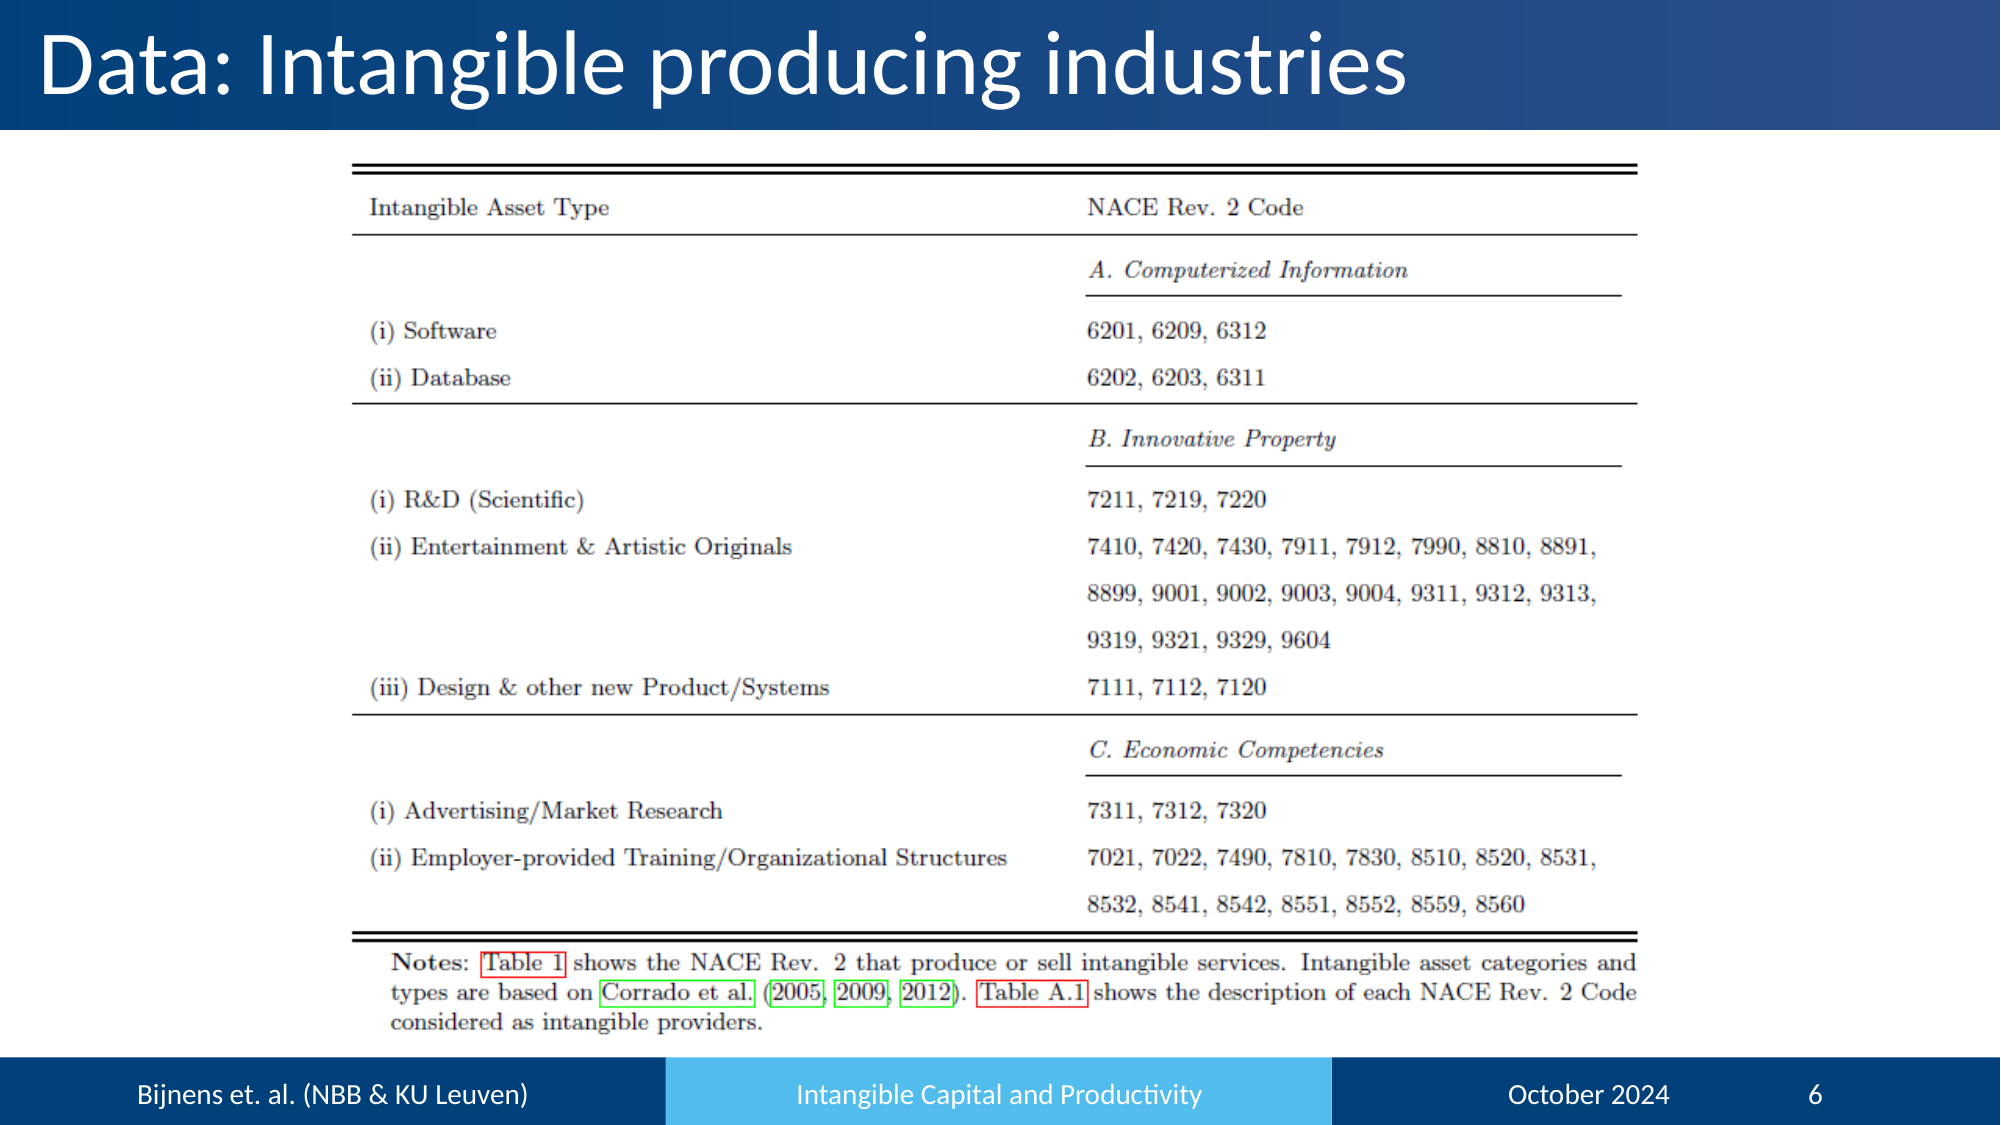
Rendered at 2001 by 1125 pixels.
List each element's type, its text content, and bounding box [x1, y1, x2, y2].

picture [343, 153, 1666, 1045]
text_box Intangible Capital and Productivity [666, 1067, 1332, 1118]
text_box October 2024 6 [1332, 1067, 1999, 1118]
text_box Bijnens et. al. (NBB & KU Leuven) [0, 1067, 666, 1118]
title Data: Intangible producing industries [0, 0, 2000, 130]
